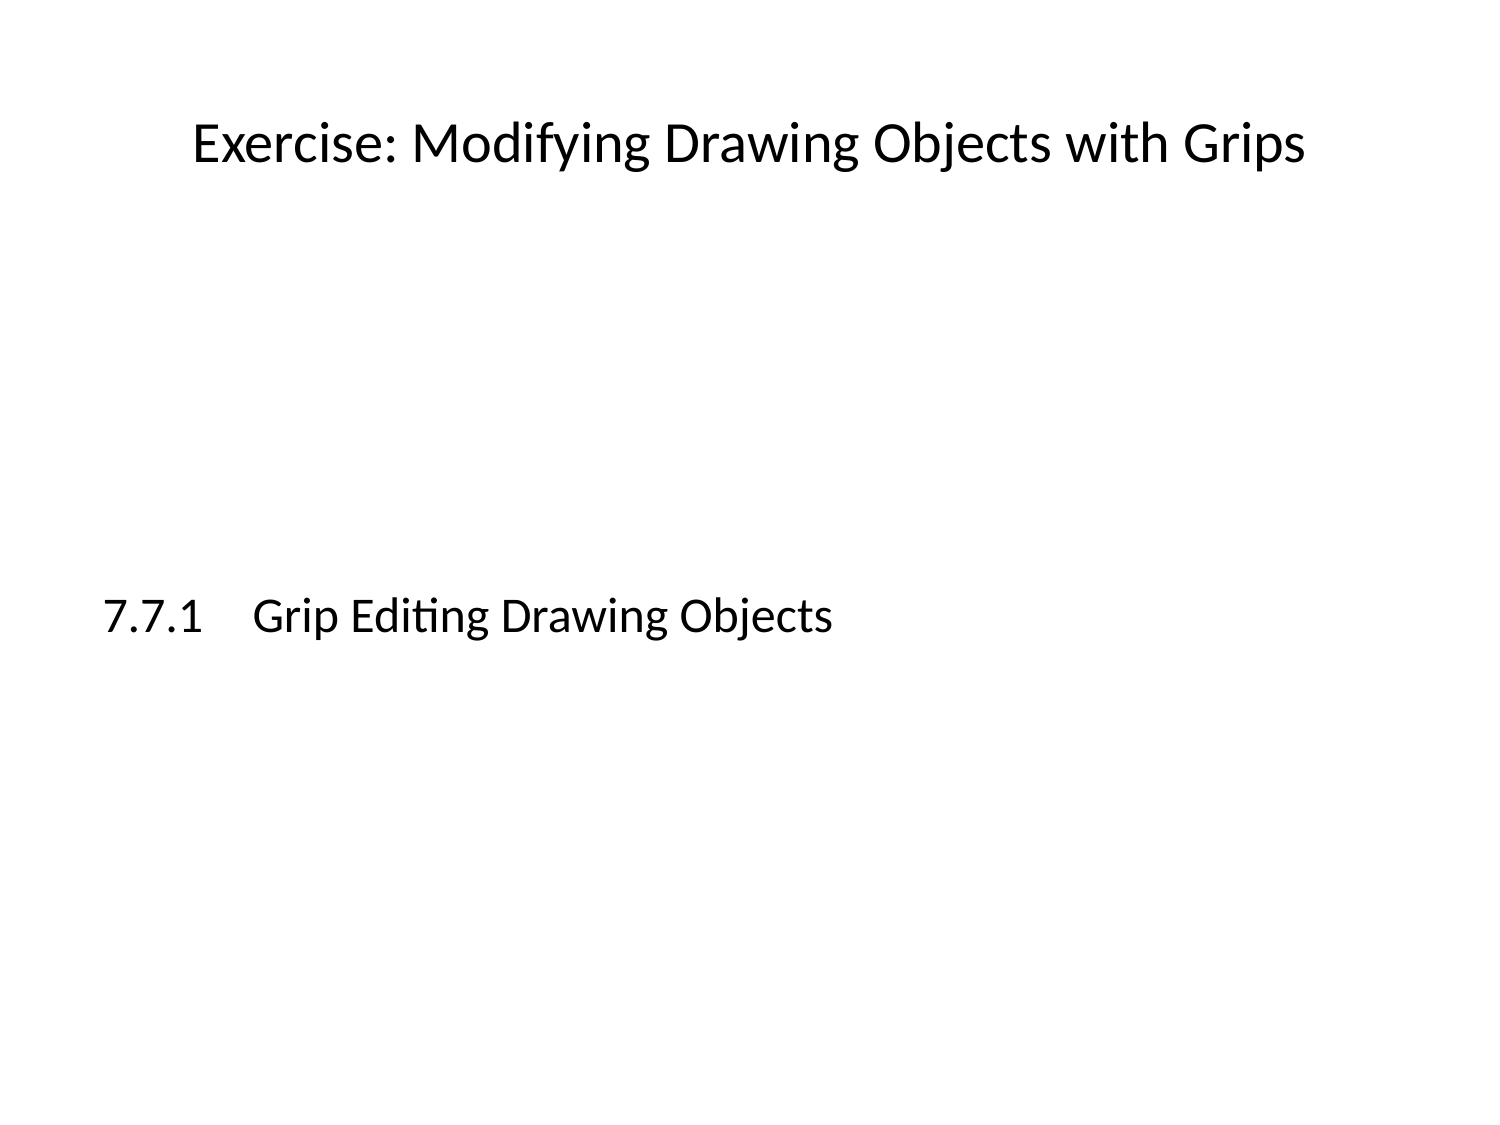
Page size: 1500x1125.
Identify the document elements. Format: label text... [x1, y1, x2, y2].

list 7.7.1 Grip Editing Drawing Objects [87, 575, 1363, 1025]
title Exercise: Modifying Drawing Objects with Grips [75, 45, 1425, 233]
